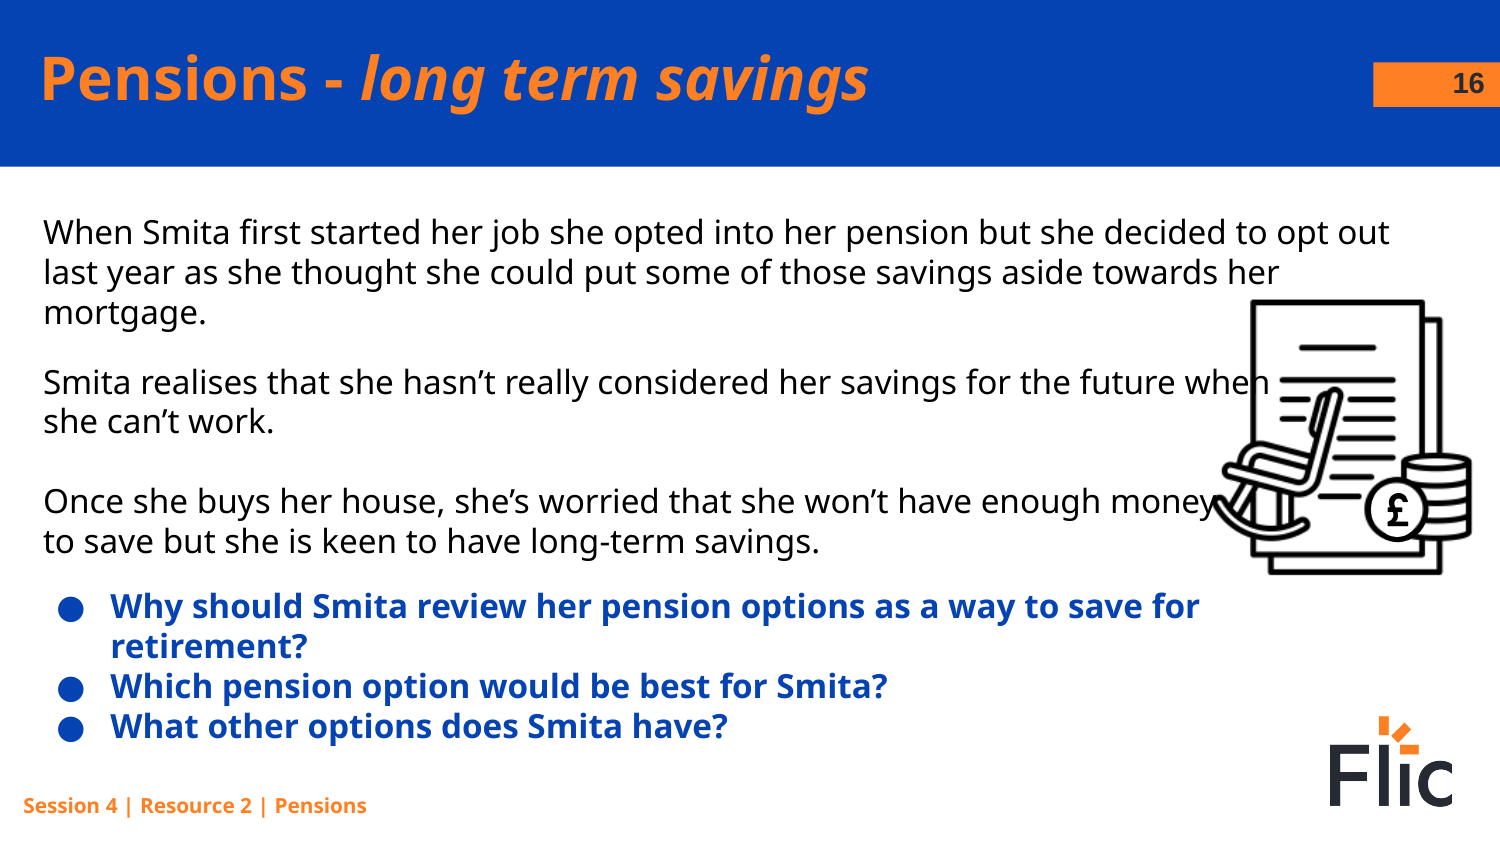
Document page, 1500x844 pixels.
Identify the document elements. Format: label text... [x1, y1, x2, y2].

slide_number ‹#› [1410, 49, 1500, 115]
picture [1201, 297, 1483, 579]
text_box Pensions - long term savings [24, 24, 1142, 128]
text_box When Smita first started her job she opted into her pension but she decided to opt out last year as she thought she could put some of those savings aside towards her mortgage. Smita realises that she hasn’t really considered her savings for the future when she can’t work. Once she buys her house, she’s worried that she won’t have enough money to save but she is keen to have long-term savings. [28, 196, 1437, 570]
text_box Session 4 | Resource 2 | Pensions [8, 779, 1017, 830]
text_box Why should Smita review her pension options as a way to save for retirement? Which pension option would be best for Smita? What other options does Smita have? [20, 570, 1329, 761]
picture [1330, 716, 1452, 807]
